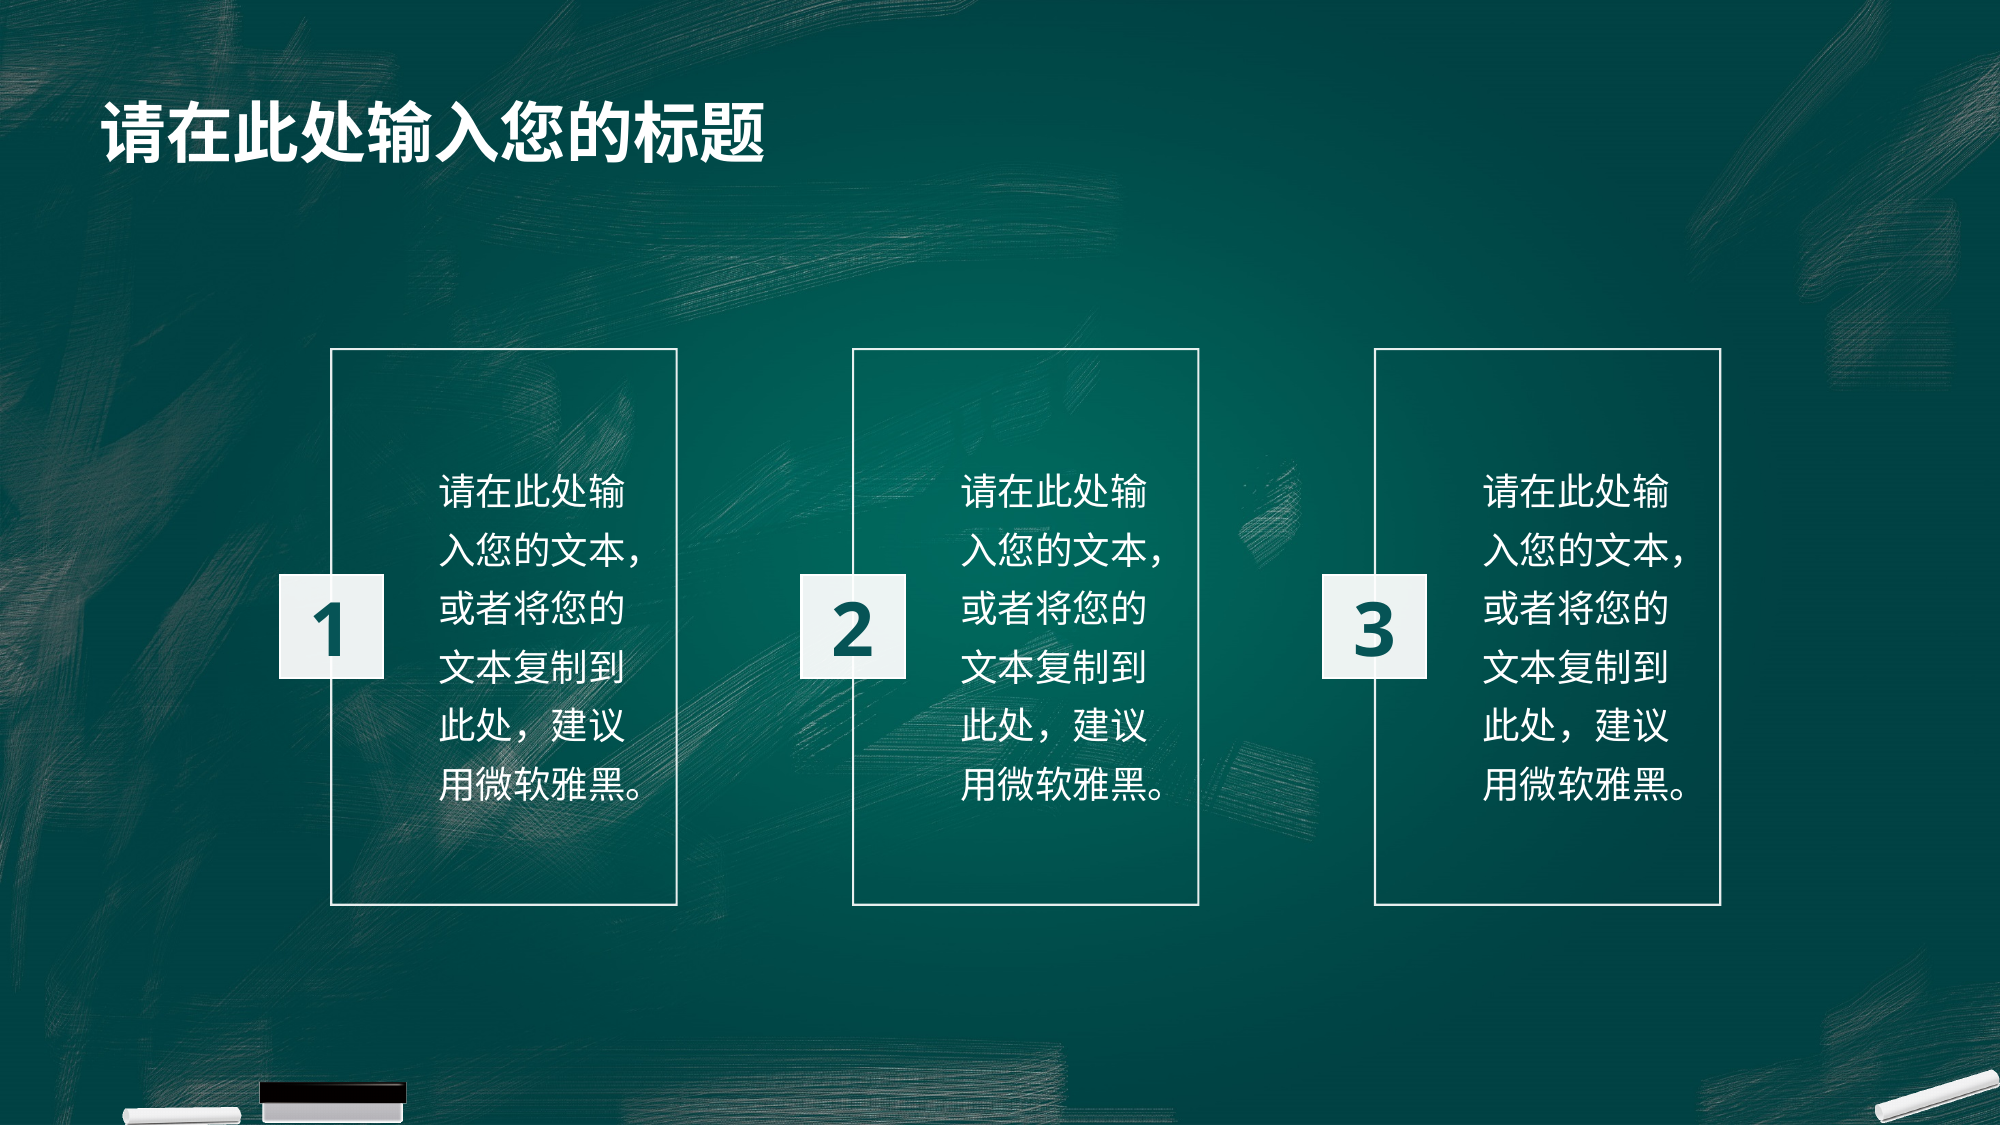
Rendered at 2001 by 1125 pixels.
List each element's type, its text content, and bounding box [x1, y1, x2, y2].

text_box 请在此处输入您的文本，或者将您的文本复制到此处，建议用微软雅黑。 [852, 348, 1199, 906]
text_box 2 [800, 574, 906, 679]
picture [0, 0, 2000, 1125]
text_box 请在此处输入您的文本，或者将您的文本复制到此处，建议用微软雅黑。 [1374, 348, 1721, 906]
title 请在此处输入您的标题 [84, 56, 1929, 216]
text_box 3 [1322, 574, 1427, 679]
text_box 1 [279, 574, 384, 679]
text_box 请在此处输入您的文本，或者将您的文本复制到此处，建议用微软雅黑。 [330, 348, 678, 906]
